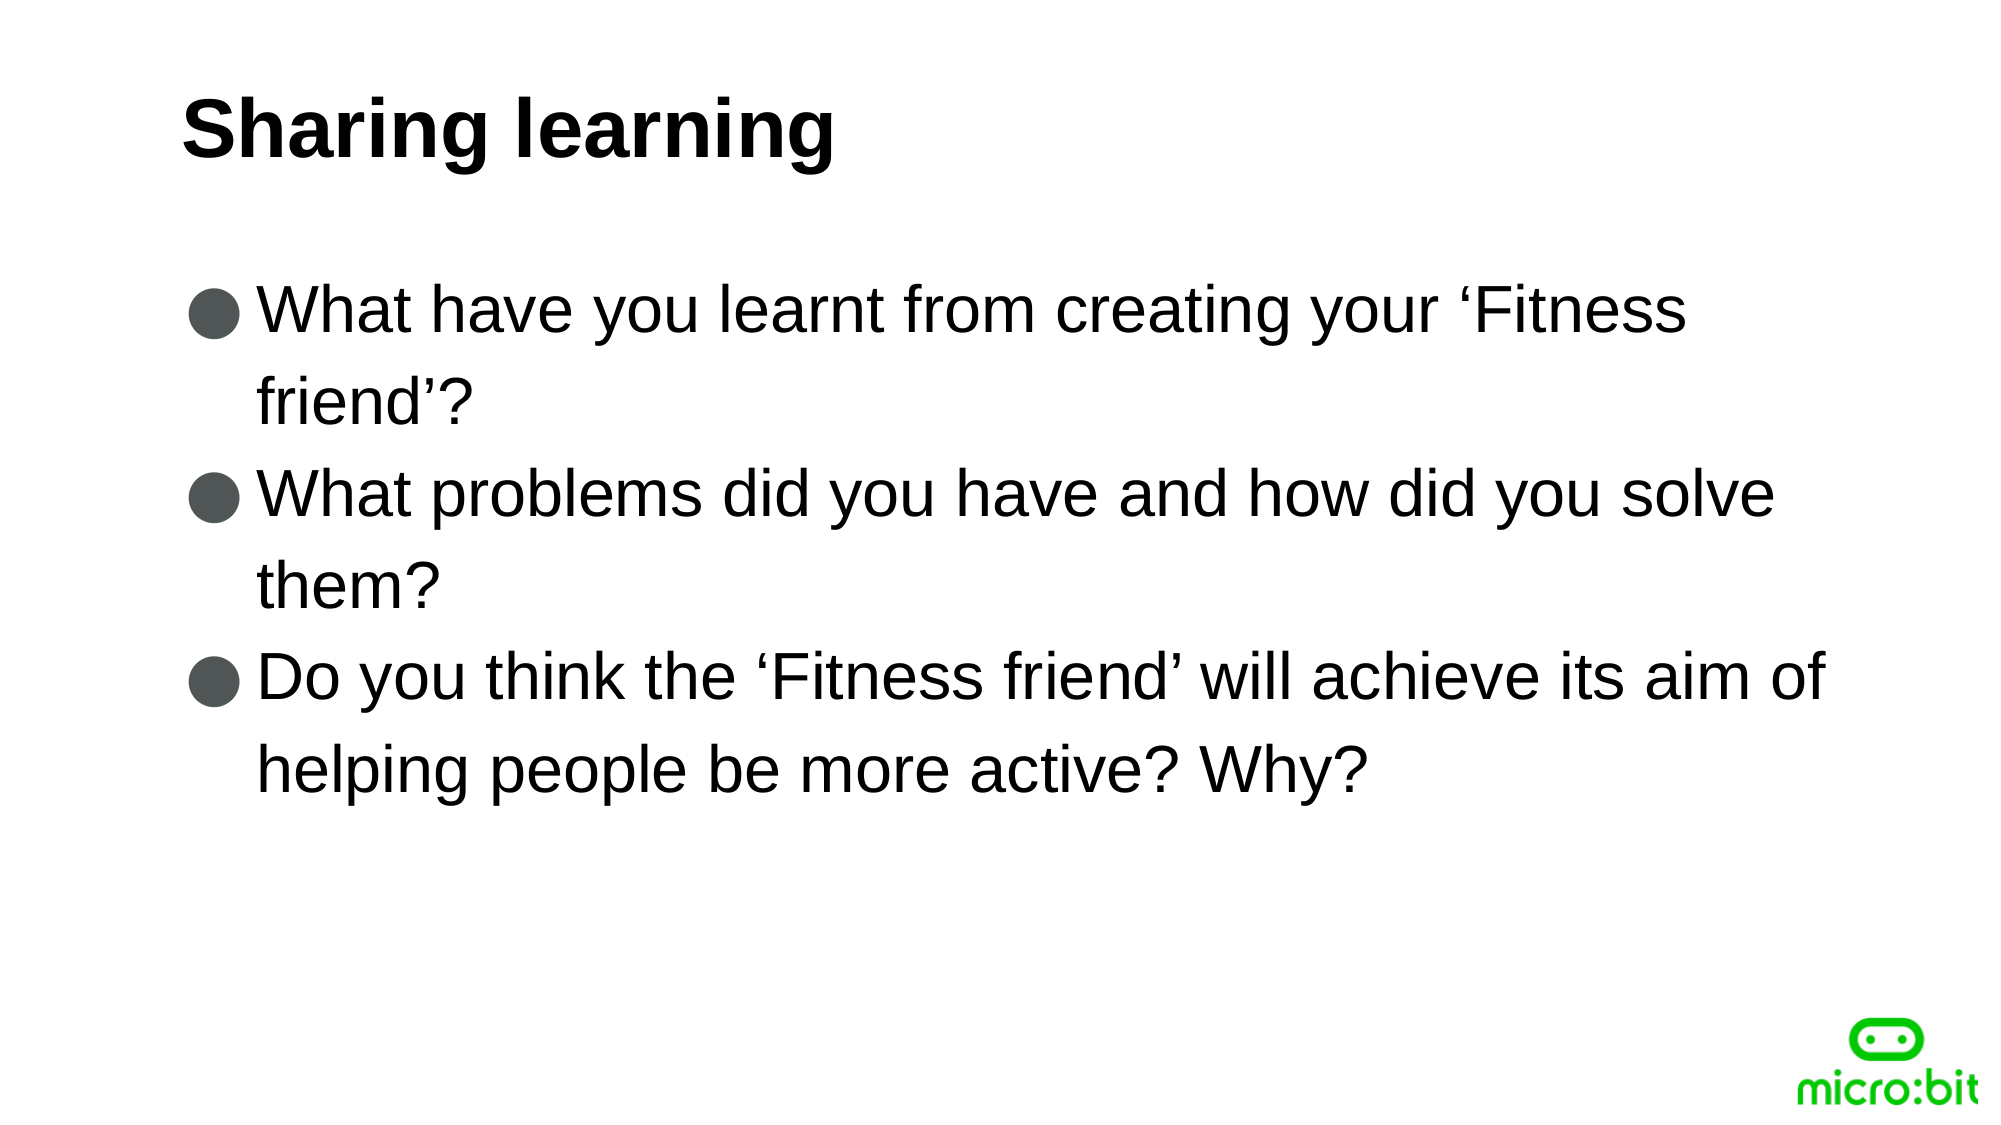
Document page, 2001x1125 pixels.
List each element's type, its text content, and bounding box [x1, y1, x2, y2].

picture [1797, 1017, 1978, 1106]
text_box Sharing learning What have you learnt from creating your ‘Fitness friend’? What problems did you have and how did you solve them? Do you think the ‘Fitness friend’ will achieve its aim of helping people be more active? Why? [166, 60, 1918, 884]
